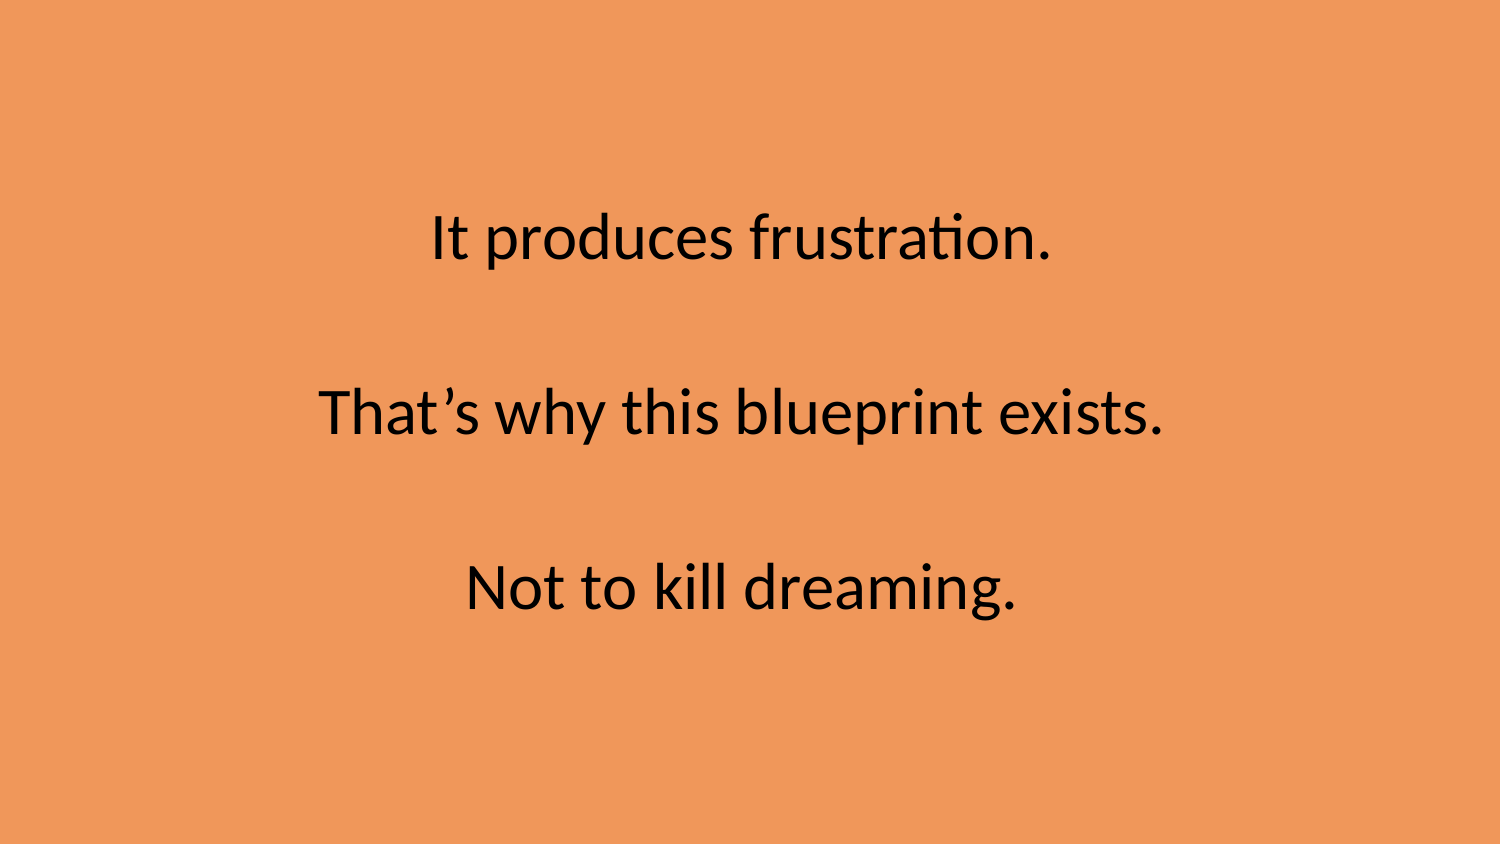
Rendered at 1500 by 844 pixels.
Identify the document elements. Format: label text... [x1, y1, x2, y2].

list It produces frustration. That’s why this blueprint exists. Not to kill dreaming. [71, 194, 1413, 336]
